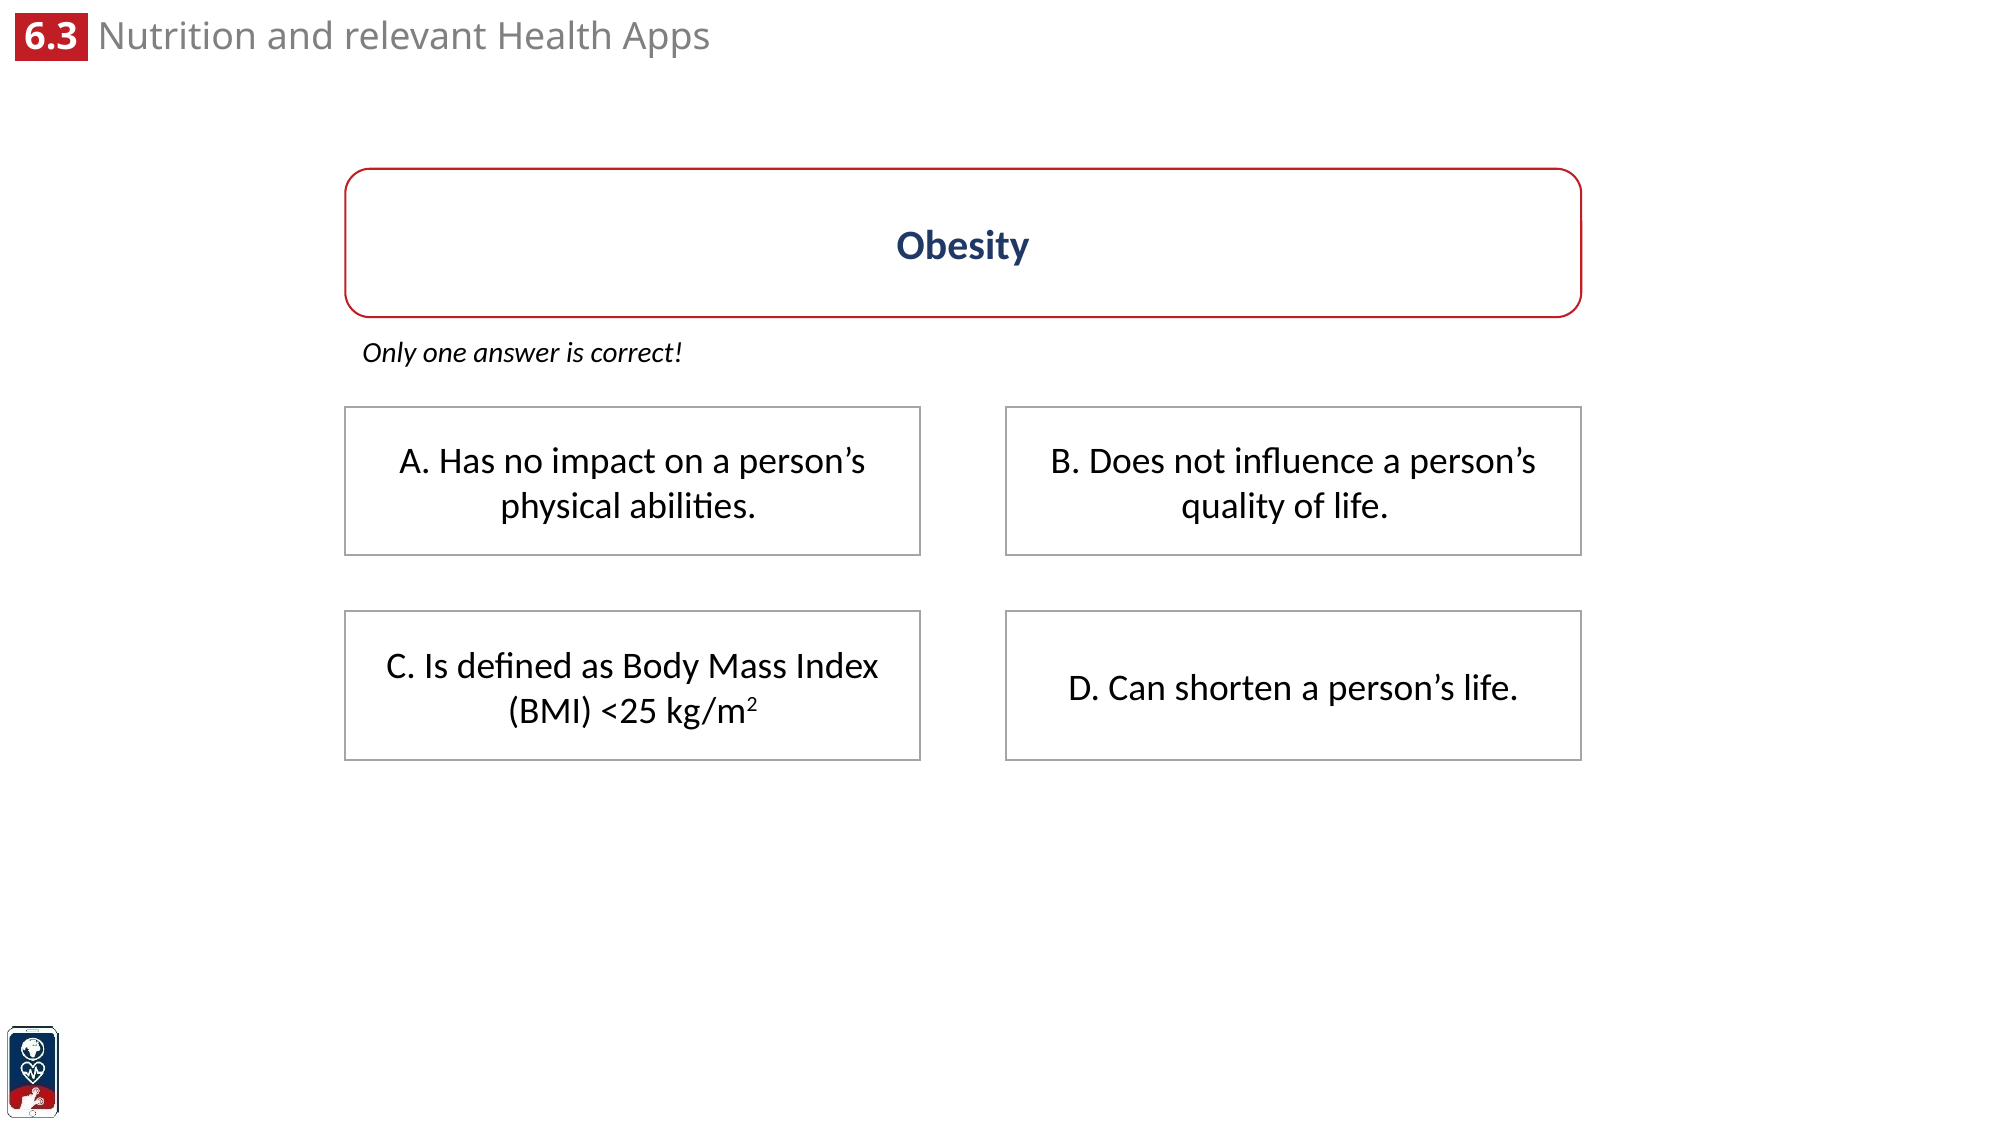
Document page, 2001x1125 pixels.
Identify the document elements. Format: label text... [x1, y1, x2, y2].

text_box Only one answer is correct! [347, 325, 699, 376]
text_box B. Does not influence a person’s quality of life. [1005, 406, 1582, 556]
picture [7, 1026, 59, 1118]
text_box A. Has no impact on a person’s physical abilities. [344, 406, 921, 556]
text_box Obesity [344, 167, 1583, 319]
text_box D. Can shorten a person’s life. [1005, 610, 1582, 761]
text_box C. Is defined as Body Mass Index (BMI) <25 kg/m2 [344, 610, 921, 761]
